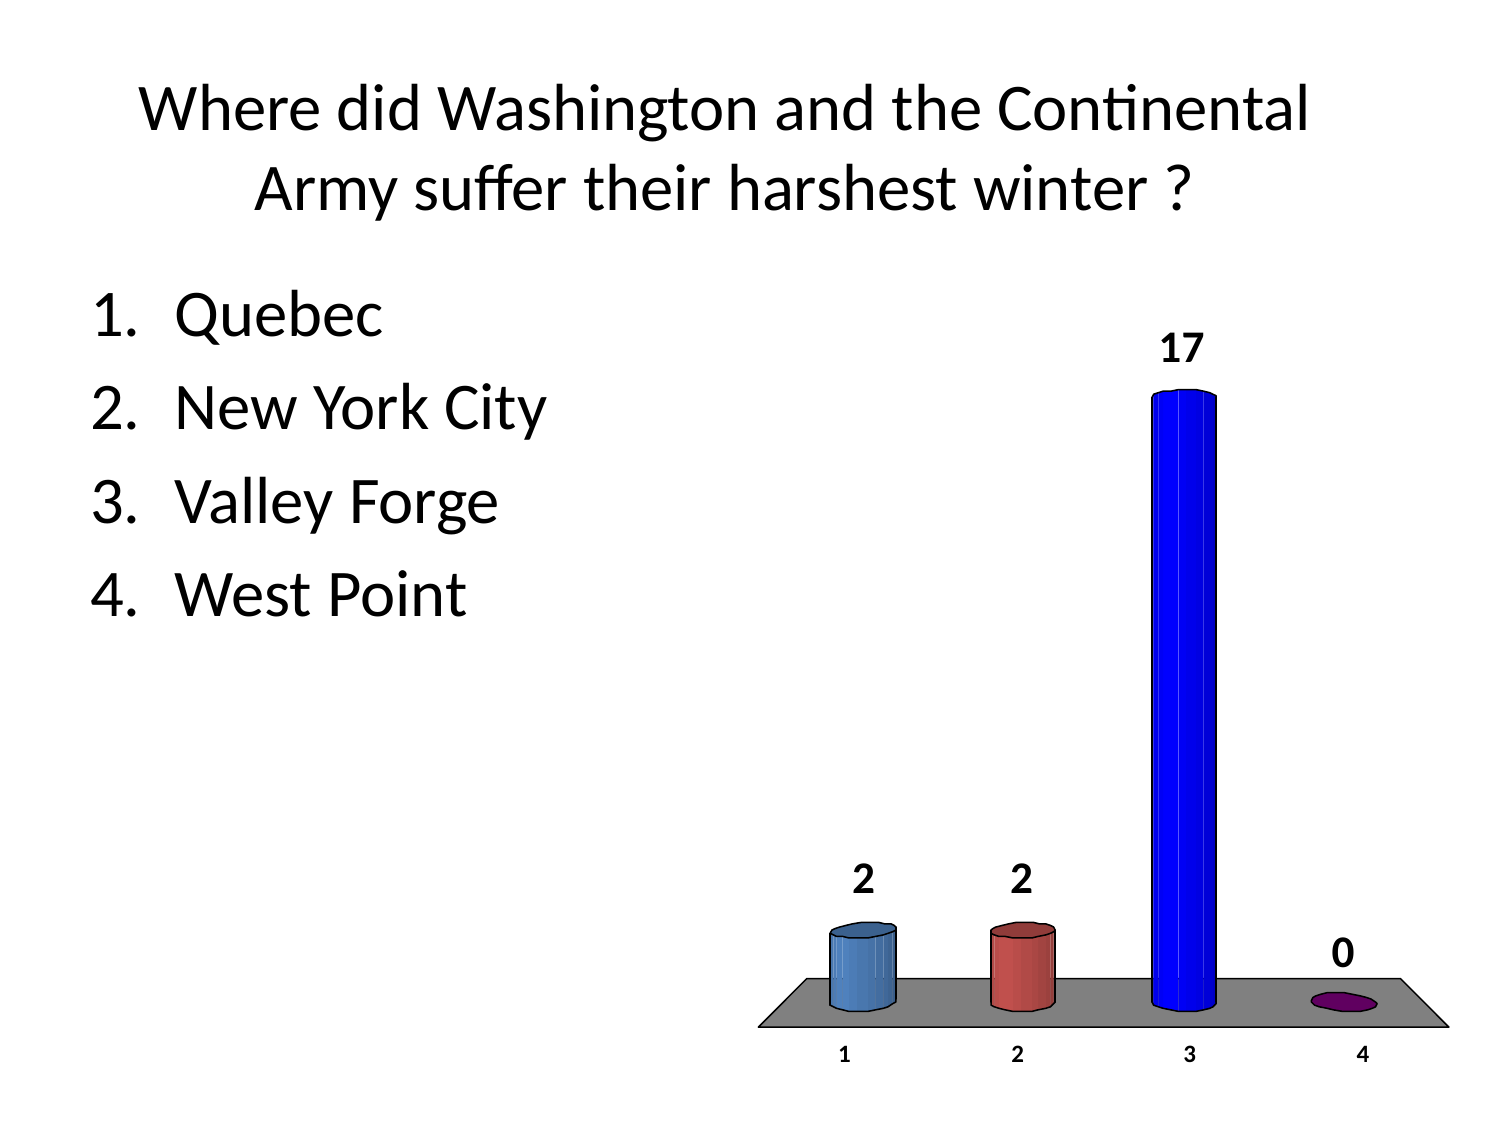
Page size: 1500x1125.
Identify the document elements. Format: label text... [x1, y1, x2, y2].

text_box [739, 270, 1490, 1115]
title Where did Washington and the Continental Army suffer their harshest winter ? [50, 50, 1400, 238]
list Quebec New York City Valley Forge West Point [75, 262, 750, 1005]
